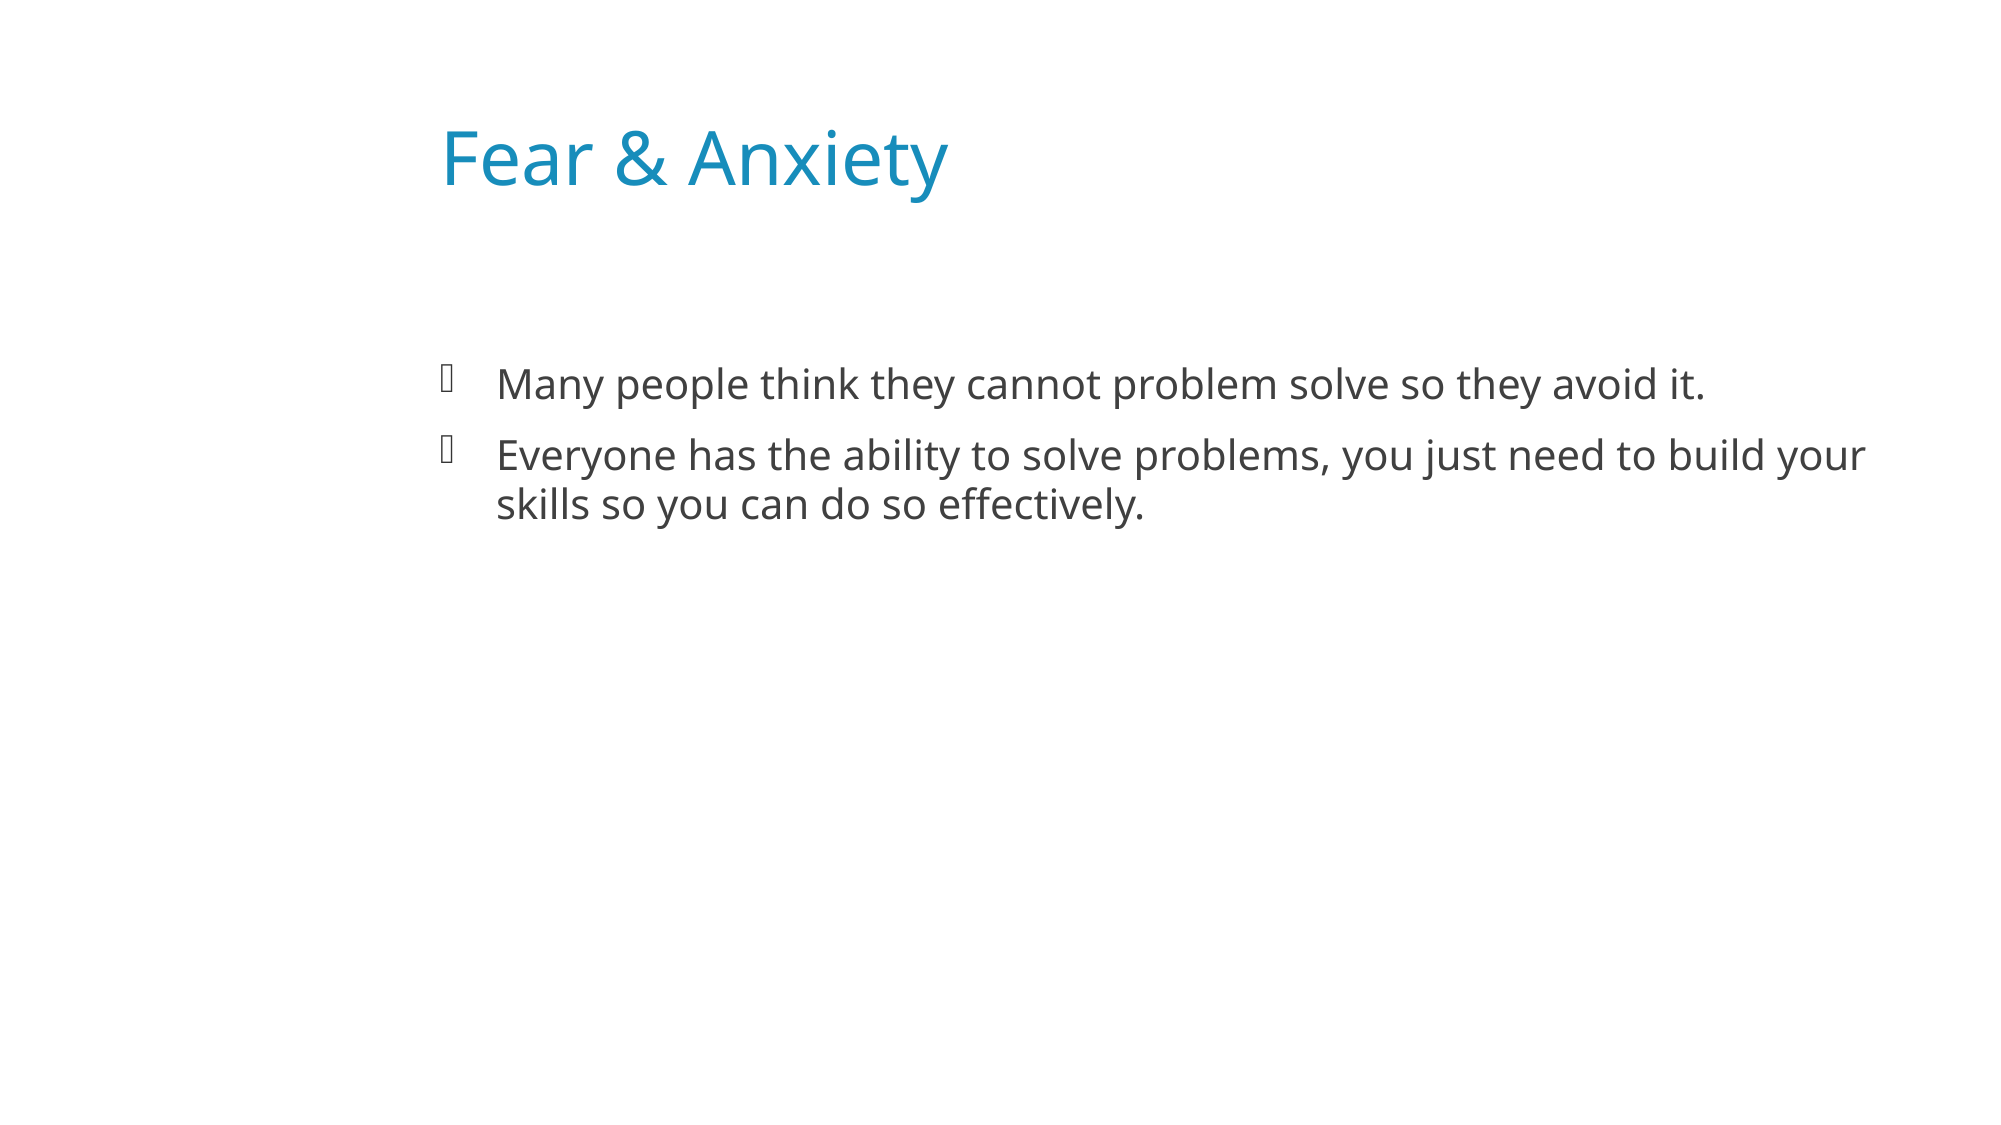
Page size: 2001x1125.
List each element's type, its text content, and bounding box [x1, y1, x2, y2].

list Many people think they cannot problem solve so they avoid it. Everyone has the ability to solve problems, you just need to build your skills so you can do so effectively. [424, 350, 1888, 1074]
title Fear & Anxiety [425, 102, 1888, 313]
